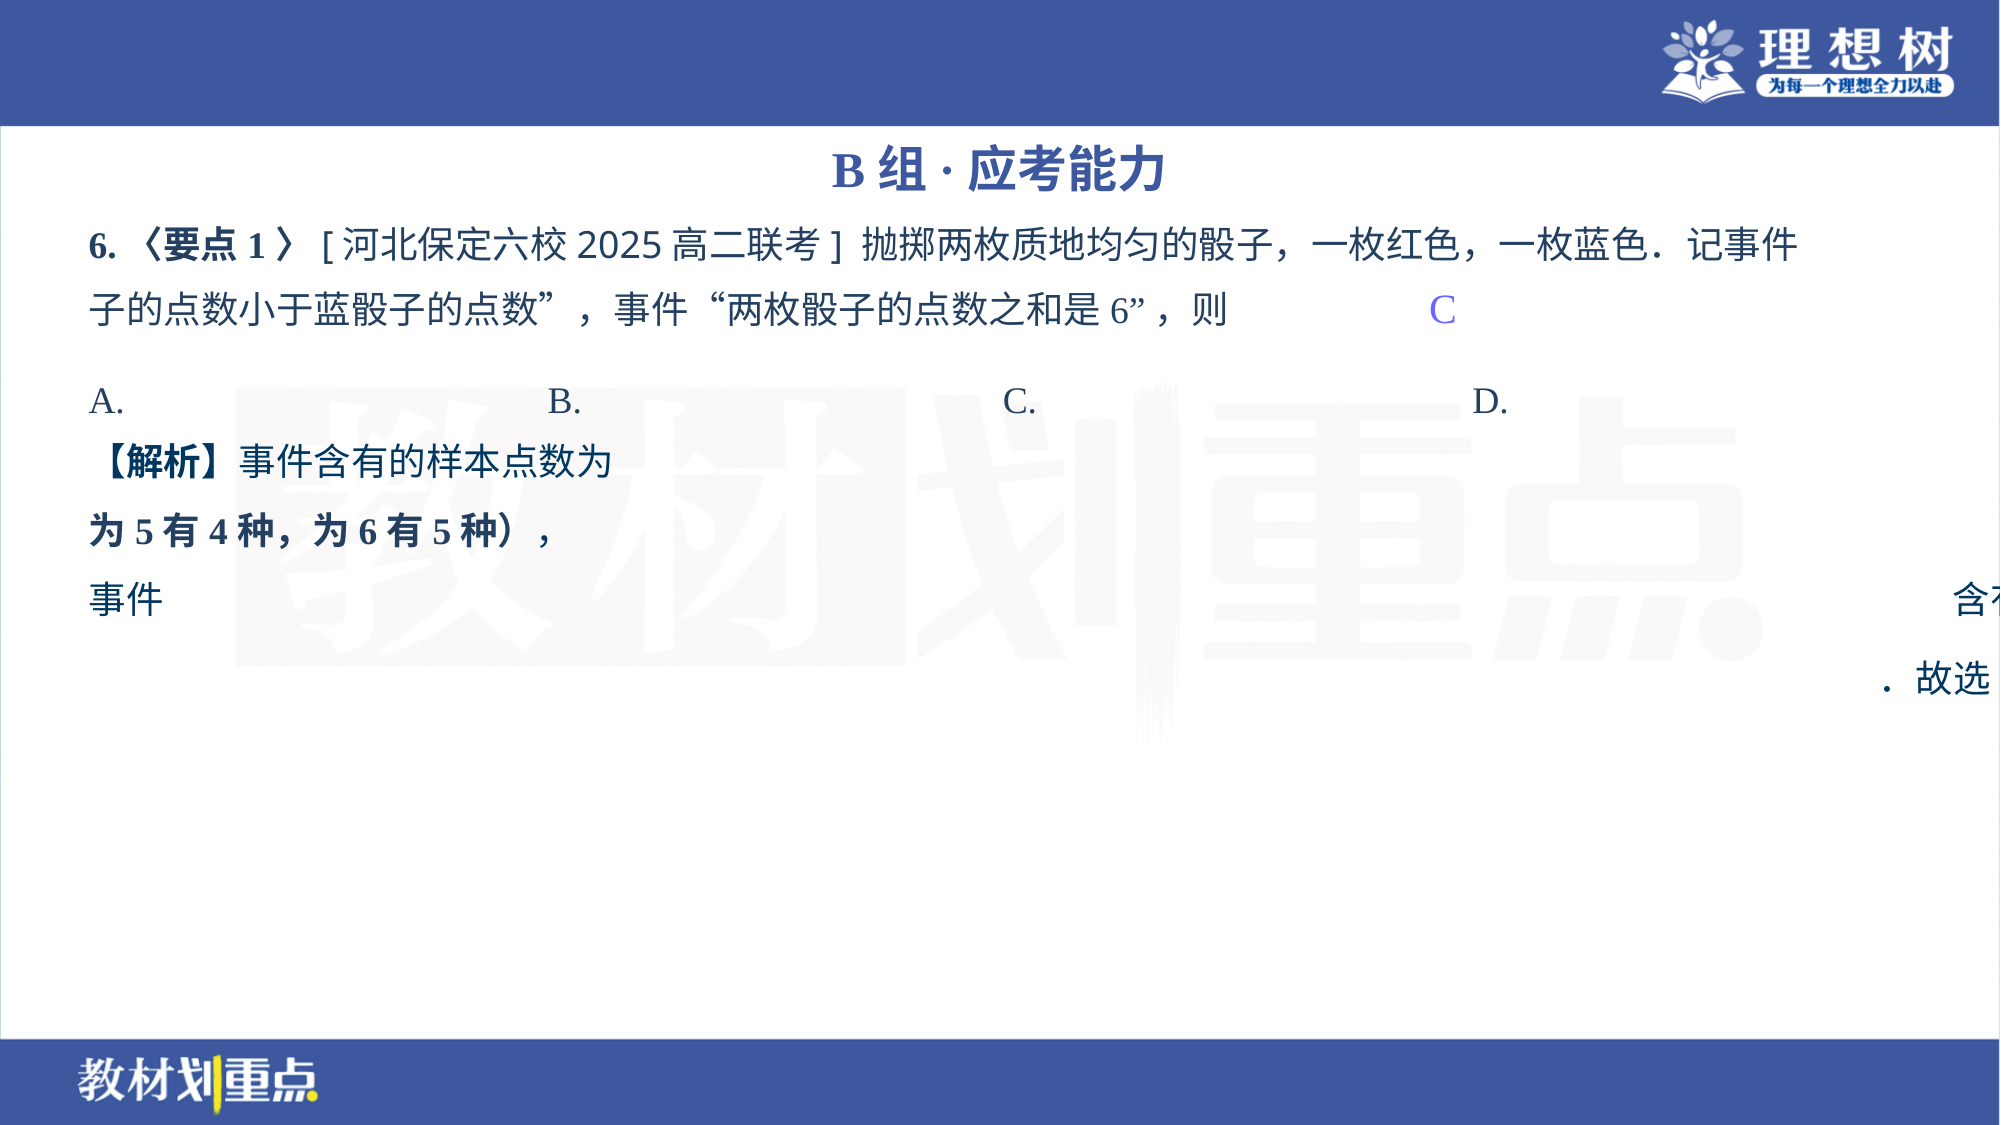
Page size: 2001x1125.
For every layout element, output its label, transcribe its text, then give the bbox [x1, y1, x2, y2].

text_box C [1414, 279, 1473, 330]
text_box B组·应考能力 [88, 135, 1911, 196]
picture [0, 0, 2000, 1125]
